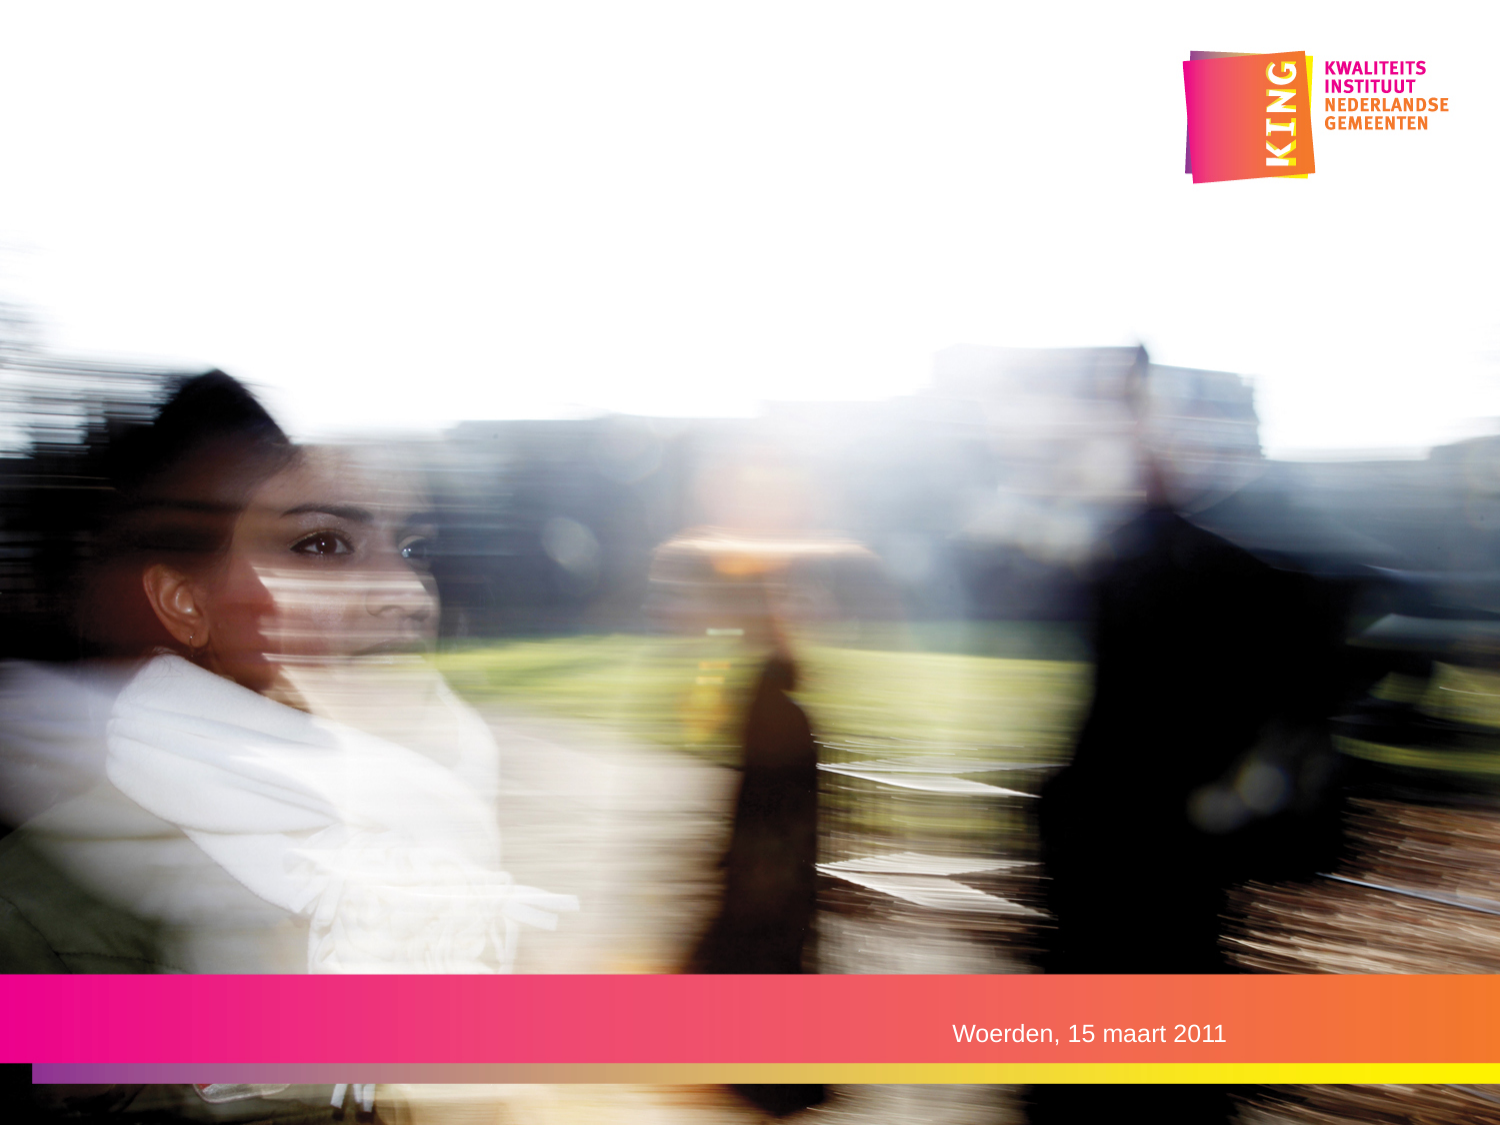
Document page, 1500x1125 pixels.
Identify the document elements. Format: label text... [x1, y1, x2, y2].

picture [0, 0, 1500, 1125]
slide_number Woerden, 15 maart 2011 [37, 971, 1500, 1064]
